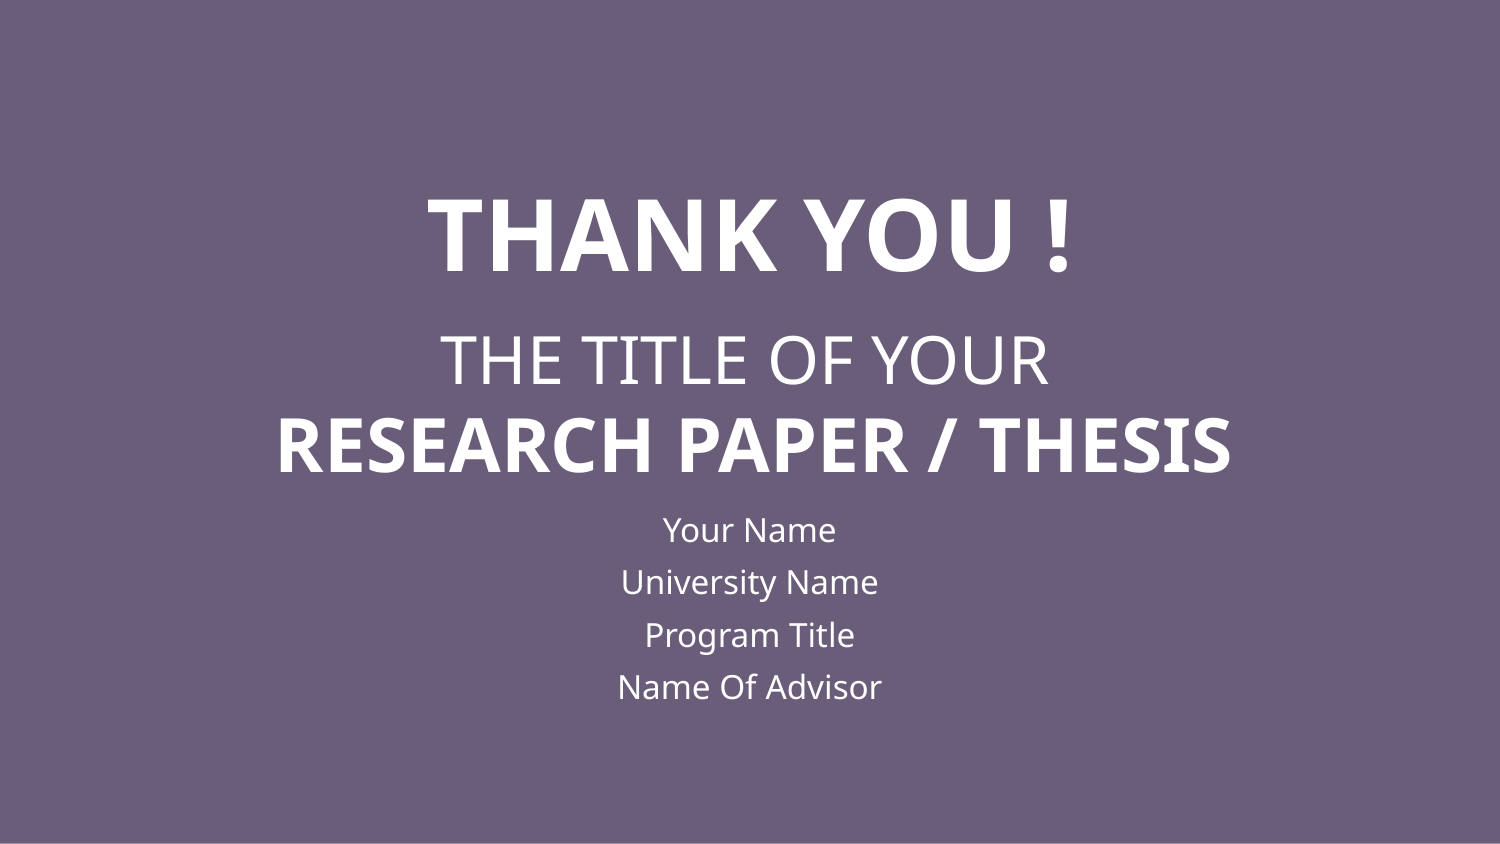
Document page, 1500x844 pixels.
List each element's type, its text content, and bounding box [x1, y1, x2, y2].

text_box THANK YOU ! [369, 171, 1130, 292]
text_box Your Name University Name Program Title Name Of Advisor [493, 509, 1006, 707]
text_box THE TITLE OF YOUR RESEARCH PAPER / THESIS [116, 317, 1392, 488]
